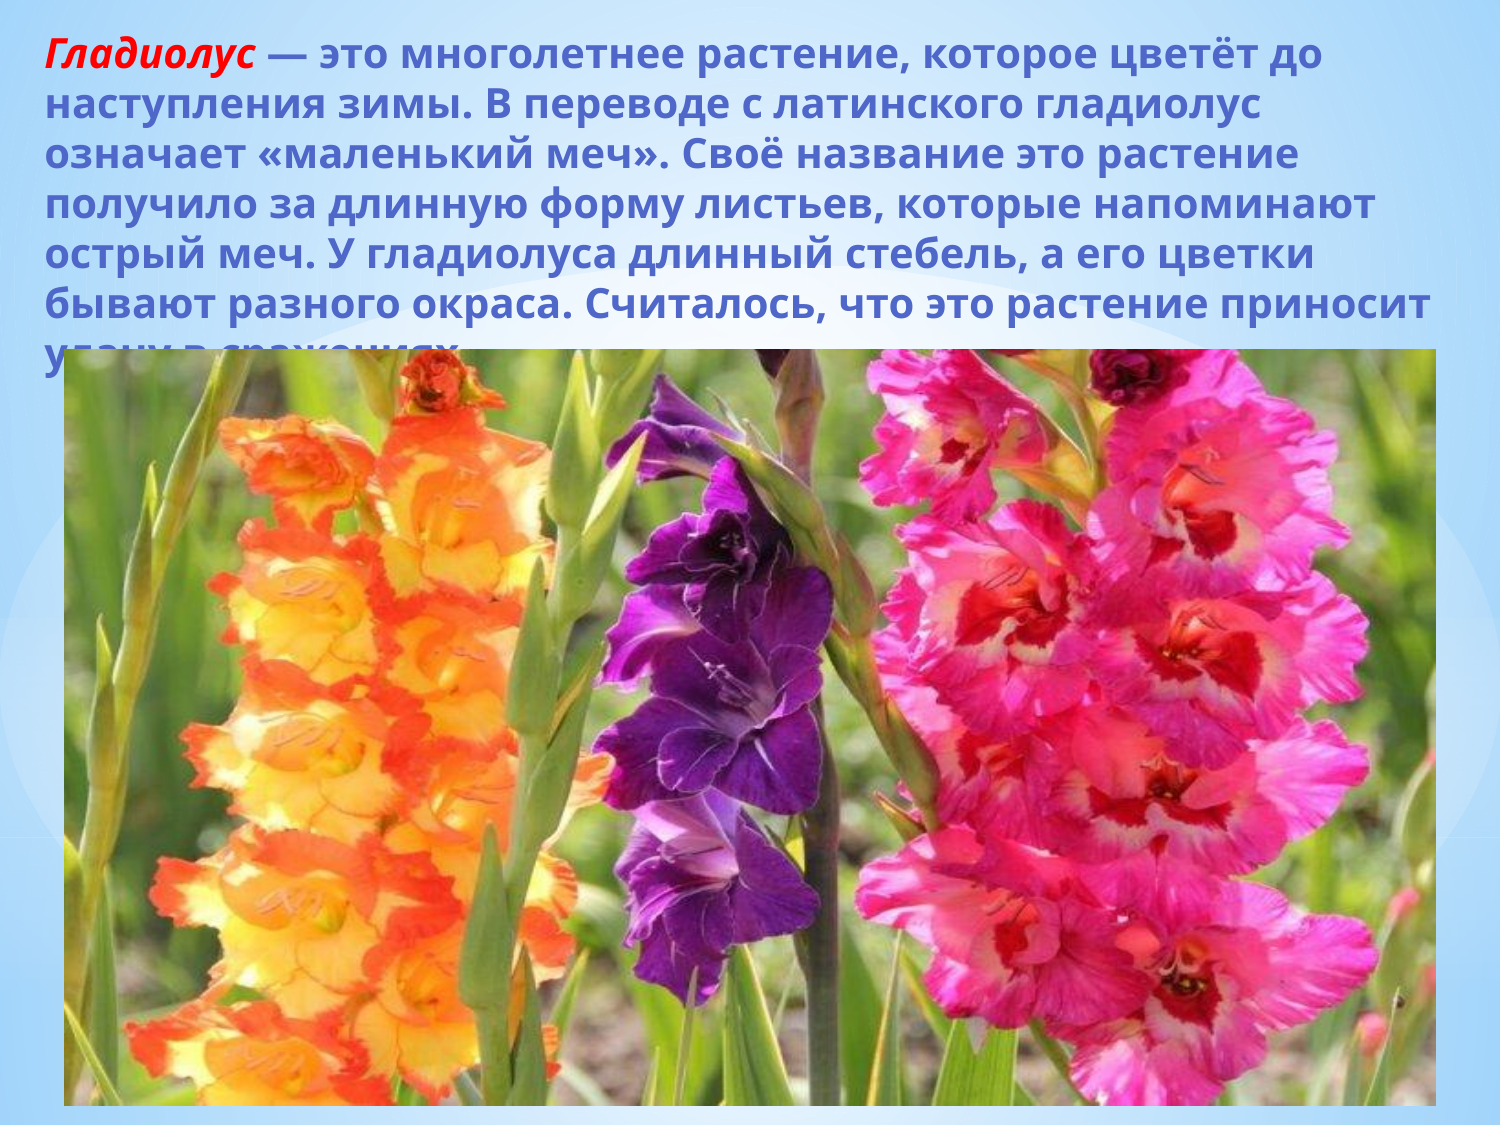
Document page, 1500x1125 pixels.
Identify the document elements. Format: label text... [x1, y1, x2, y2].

picture [64, 349, 1436, 1107]
title Гладиолус — это многолетнее растение, которое цветёт до наступления зимы. В переводе с латинского гладиолус означает «маленький меч». Своё название это растение получило за длинную форму листьев, которые напоминают острый меч. У гладиолуса длинный стебель, а его цветки бывают разного окраса. Считалось, что это растение приносит удачу в сражениях. [29, 19, 1471, 337]
